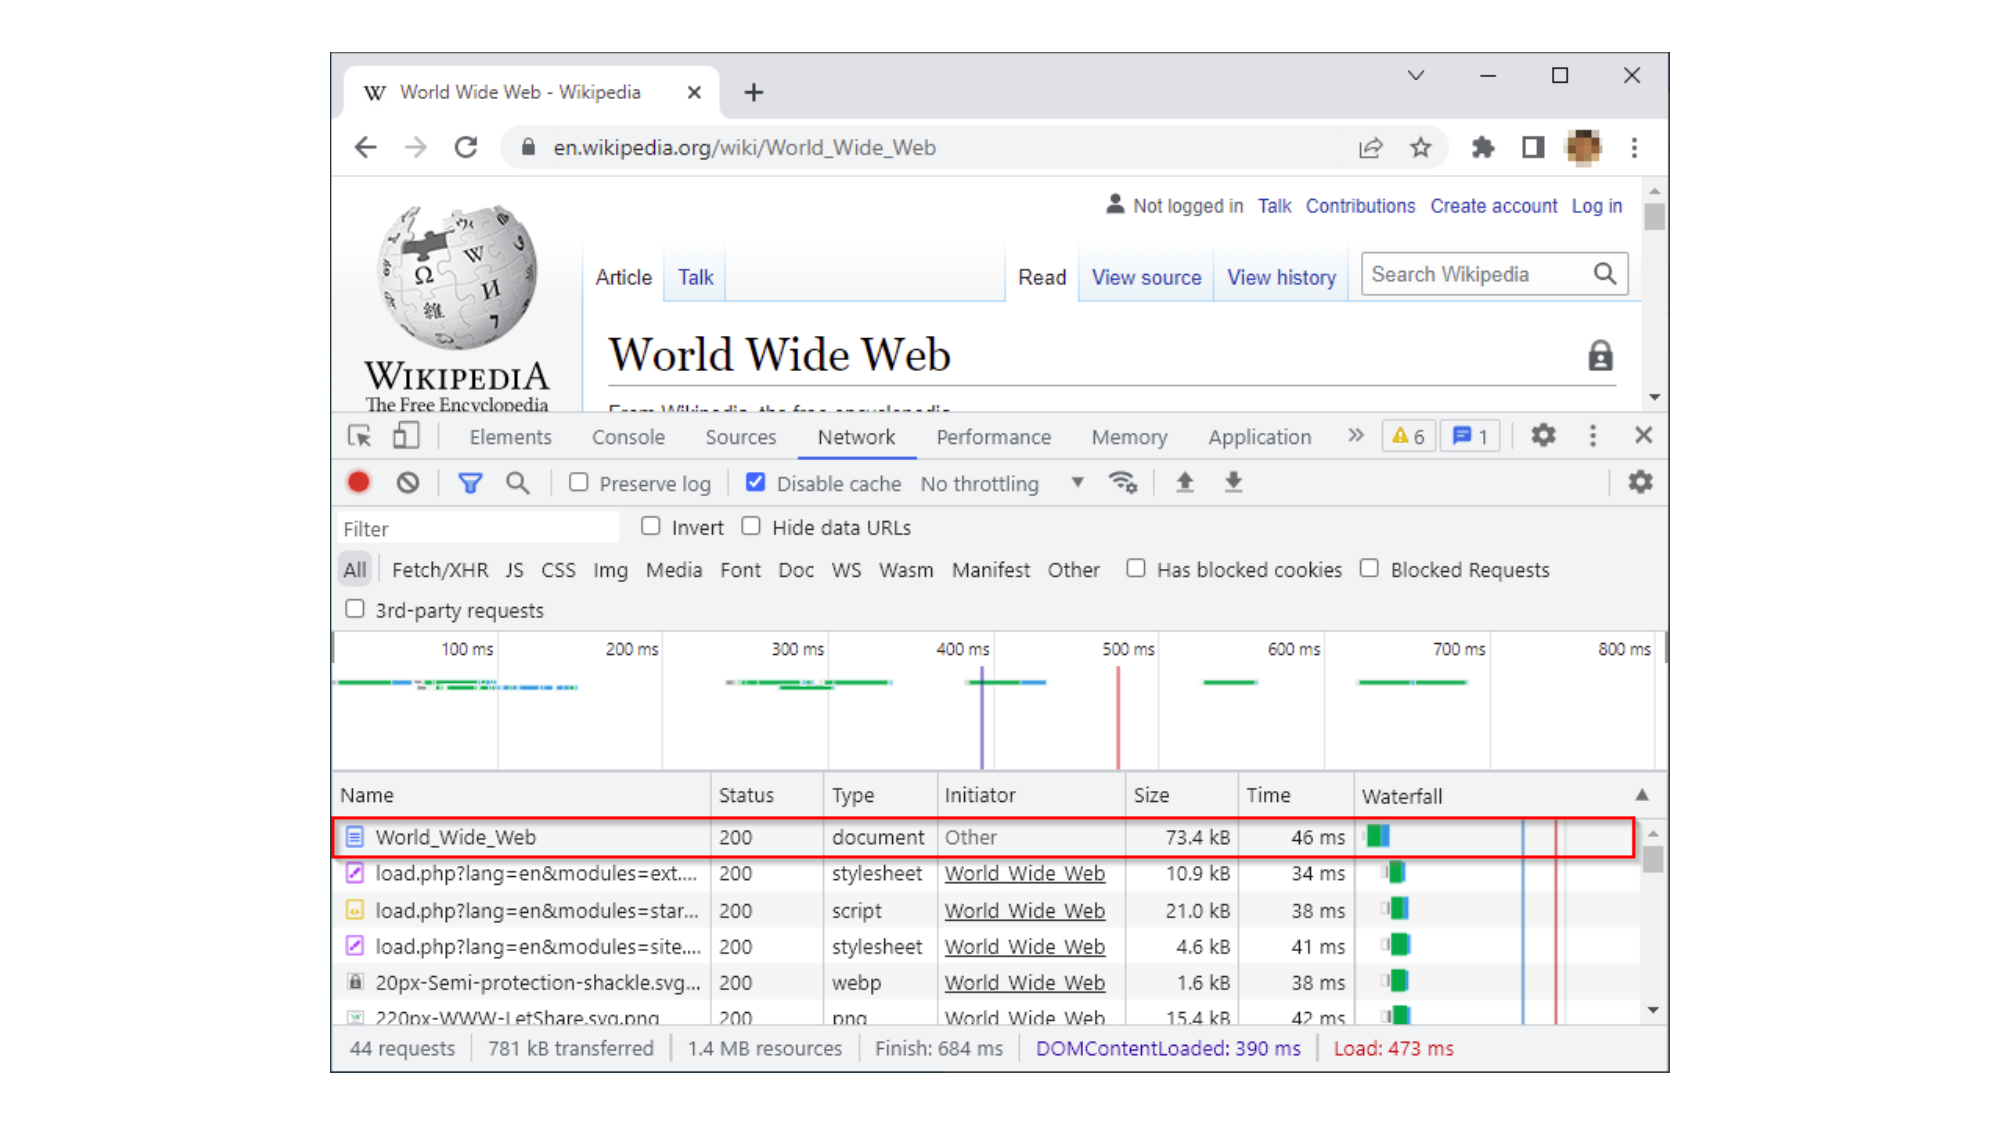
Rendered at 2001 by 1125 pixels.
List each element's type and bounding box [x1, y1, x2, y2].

picture [330, 52, 1670, 1073]
